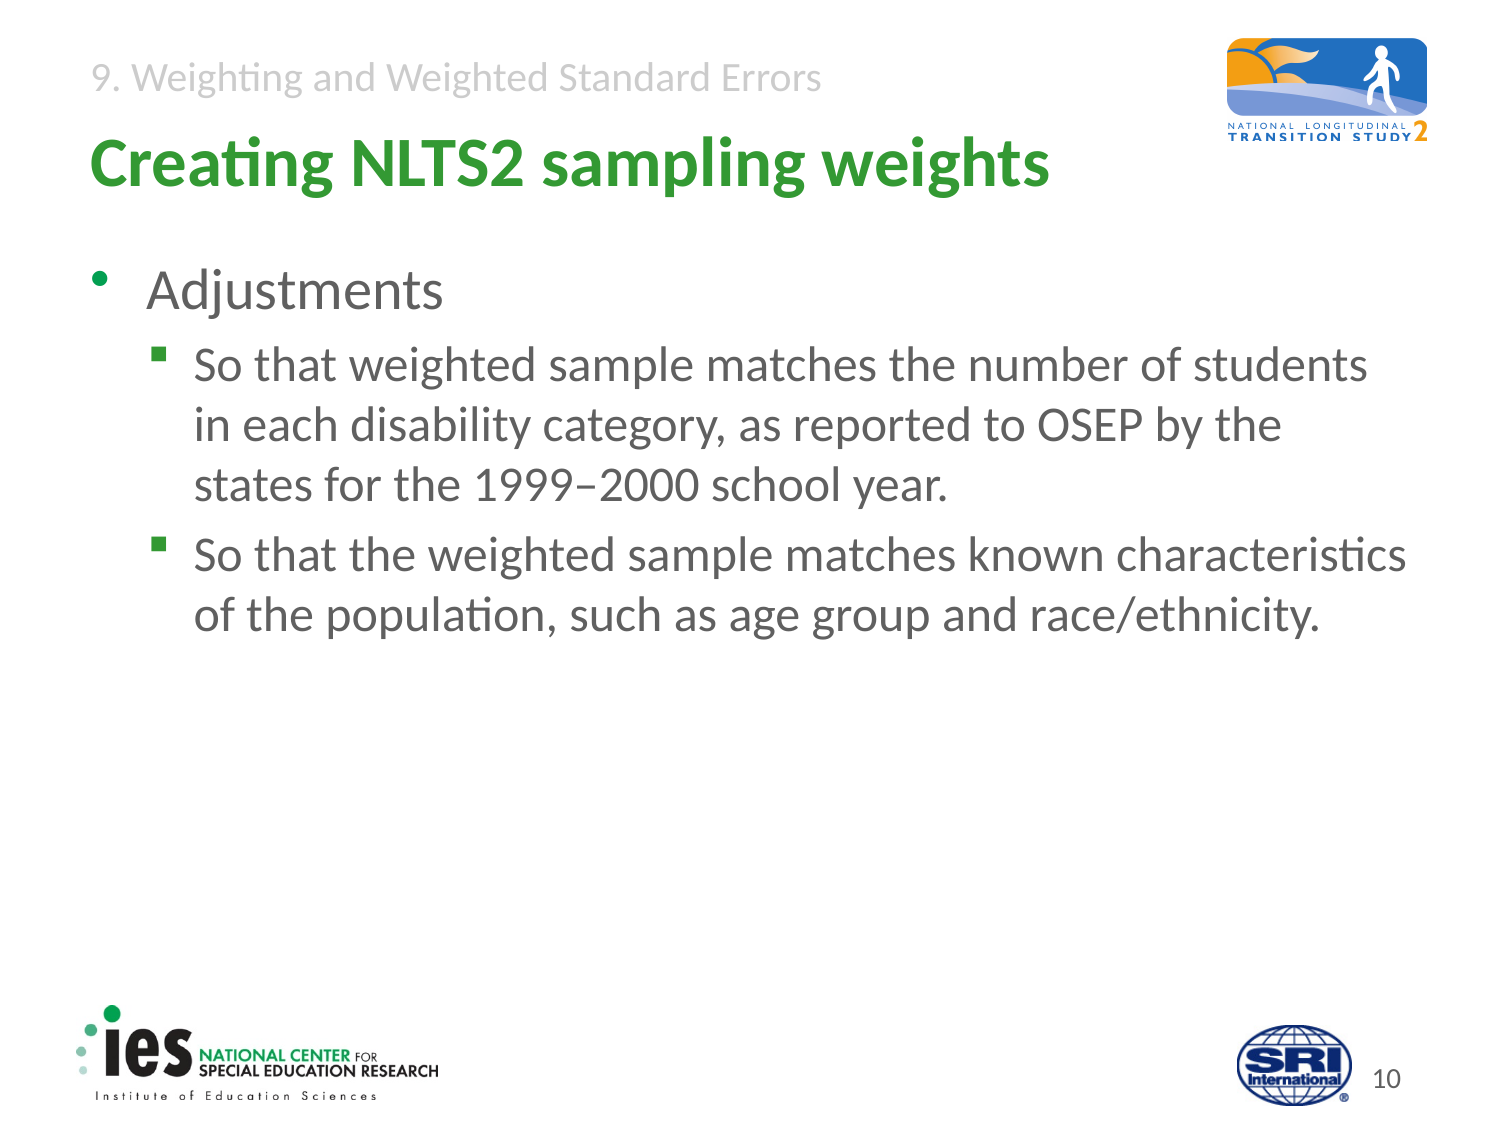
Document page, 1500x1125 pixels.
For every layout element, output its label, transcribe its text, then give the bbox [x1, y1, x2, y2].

title Creating NLTS2 sampling weights [74, 90, 1426, 226]
list Adjustments So that weighted sample matches the number of students in each disability category, as reported to OSEP by the states for the 1999–2000 school year. So that the weighted sample matches known characteristics of the population, such as age group and race/ethnicity. [74, 243, 1426, 987]
picture [1237, 1025, 1352, 1106]
picture [76, 1005, 438, 1100]
slide_number 9 [1312, 1051, 1417, 1125]
